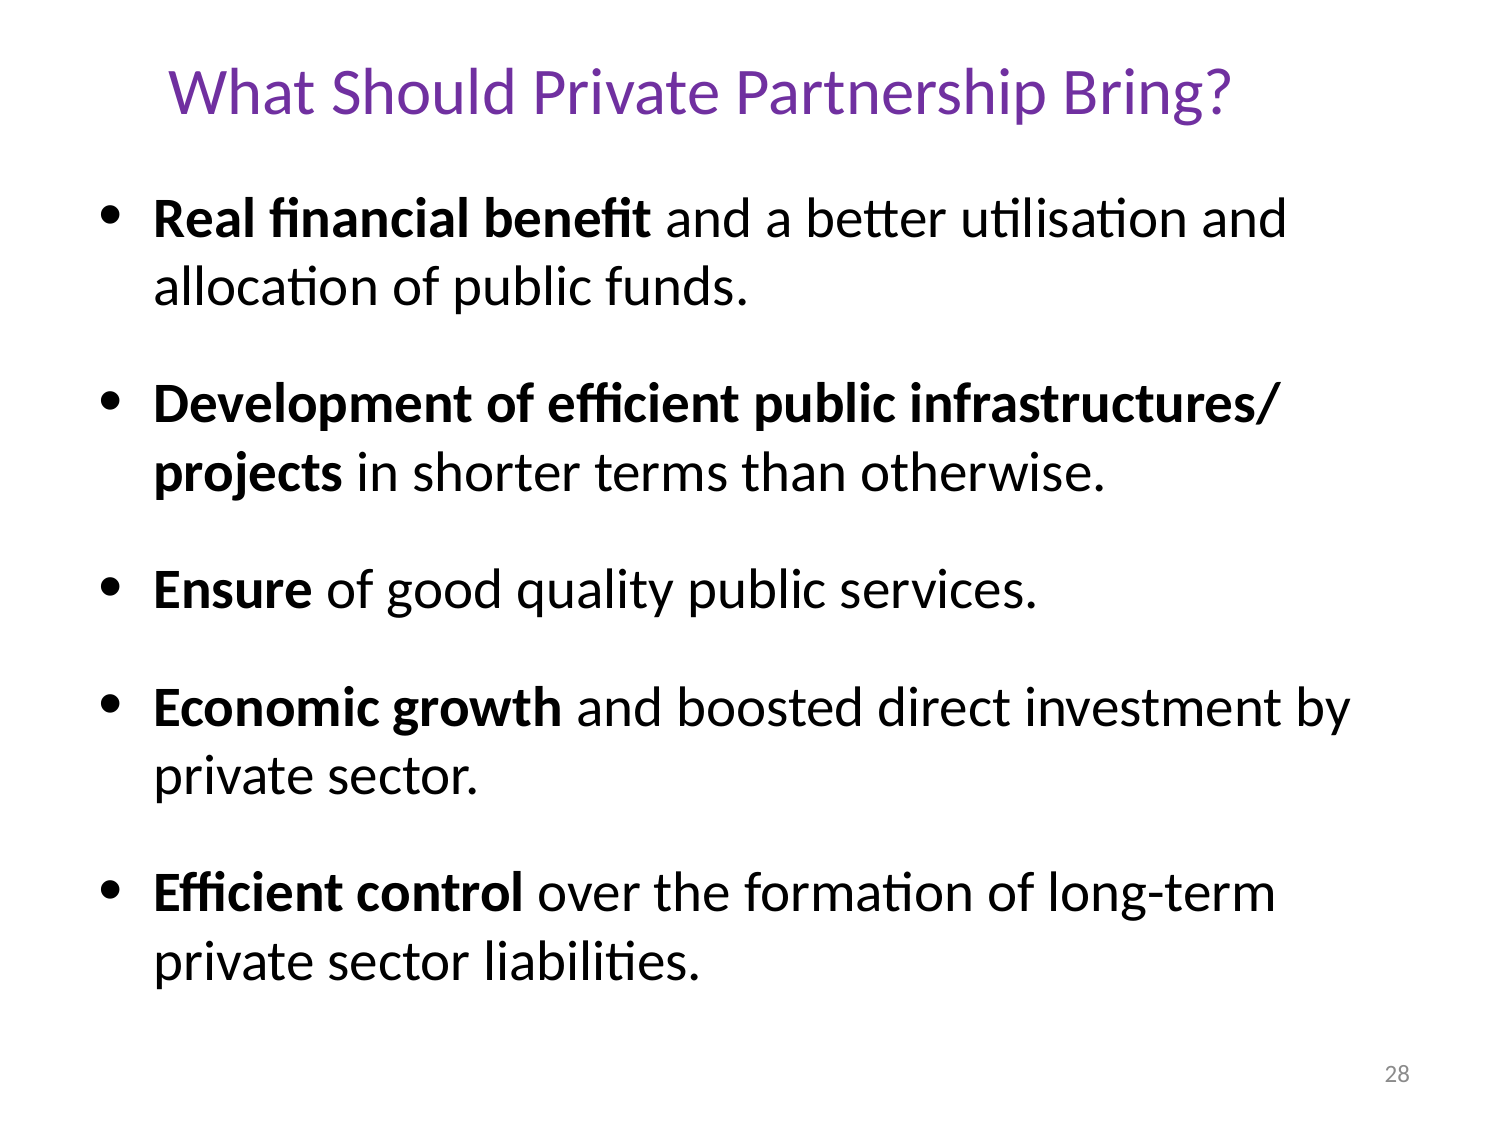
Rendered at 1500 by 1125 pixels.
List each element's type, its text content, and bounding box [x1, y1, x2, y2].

slide_number 28 [1074, 1042, 1425, 1103]
title What Should Private Partnership Bring? [76, 13, 1327, 163]
list Real financial benefit and a better utilisation and allocation of public funds. Development of efficient public infrastructures/ projects in shorter terms than otherwise. Ensure of good quality public services. Economic growth and boosted direct investment by private sector. Efficient control over the formation of long-term private sector liabilities. [75, 172, 1425, 1005]
